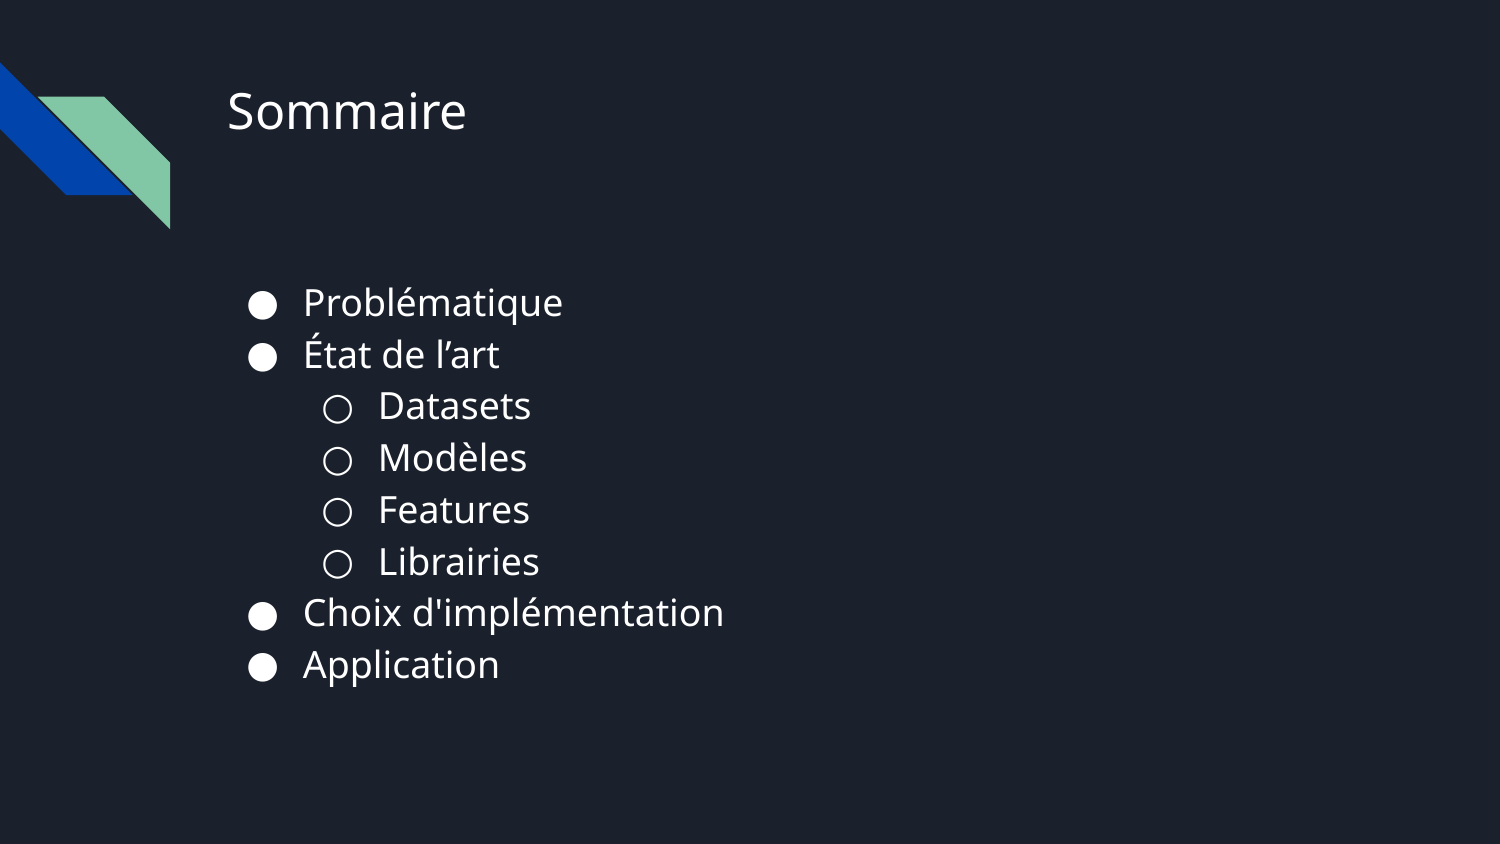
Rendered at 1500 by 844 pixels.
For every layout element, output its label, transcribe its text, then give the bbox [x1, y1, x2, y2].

title Sommaire [212, 64, 1368, 215]
list Problématique État de l’art Datasets Modèles Features Librairies Choix d'implémentation Application [212, 257, 1368, 735]
